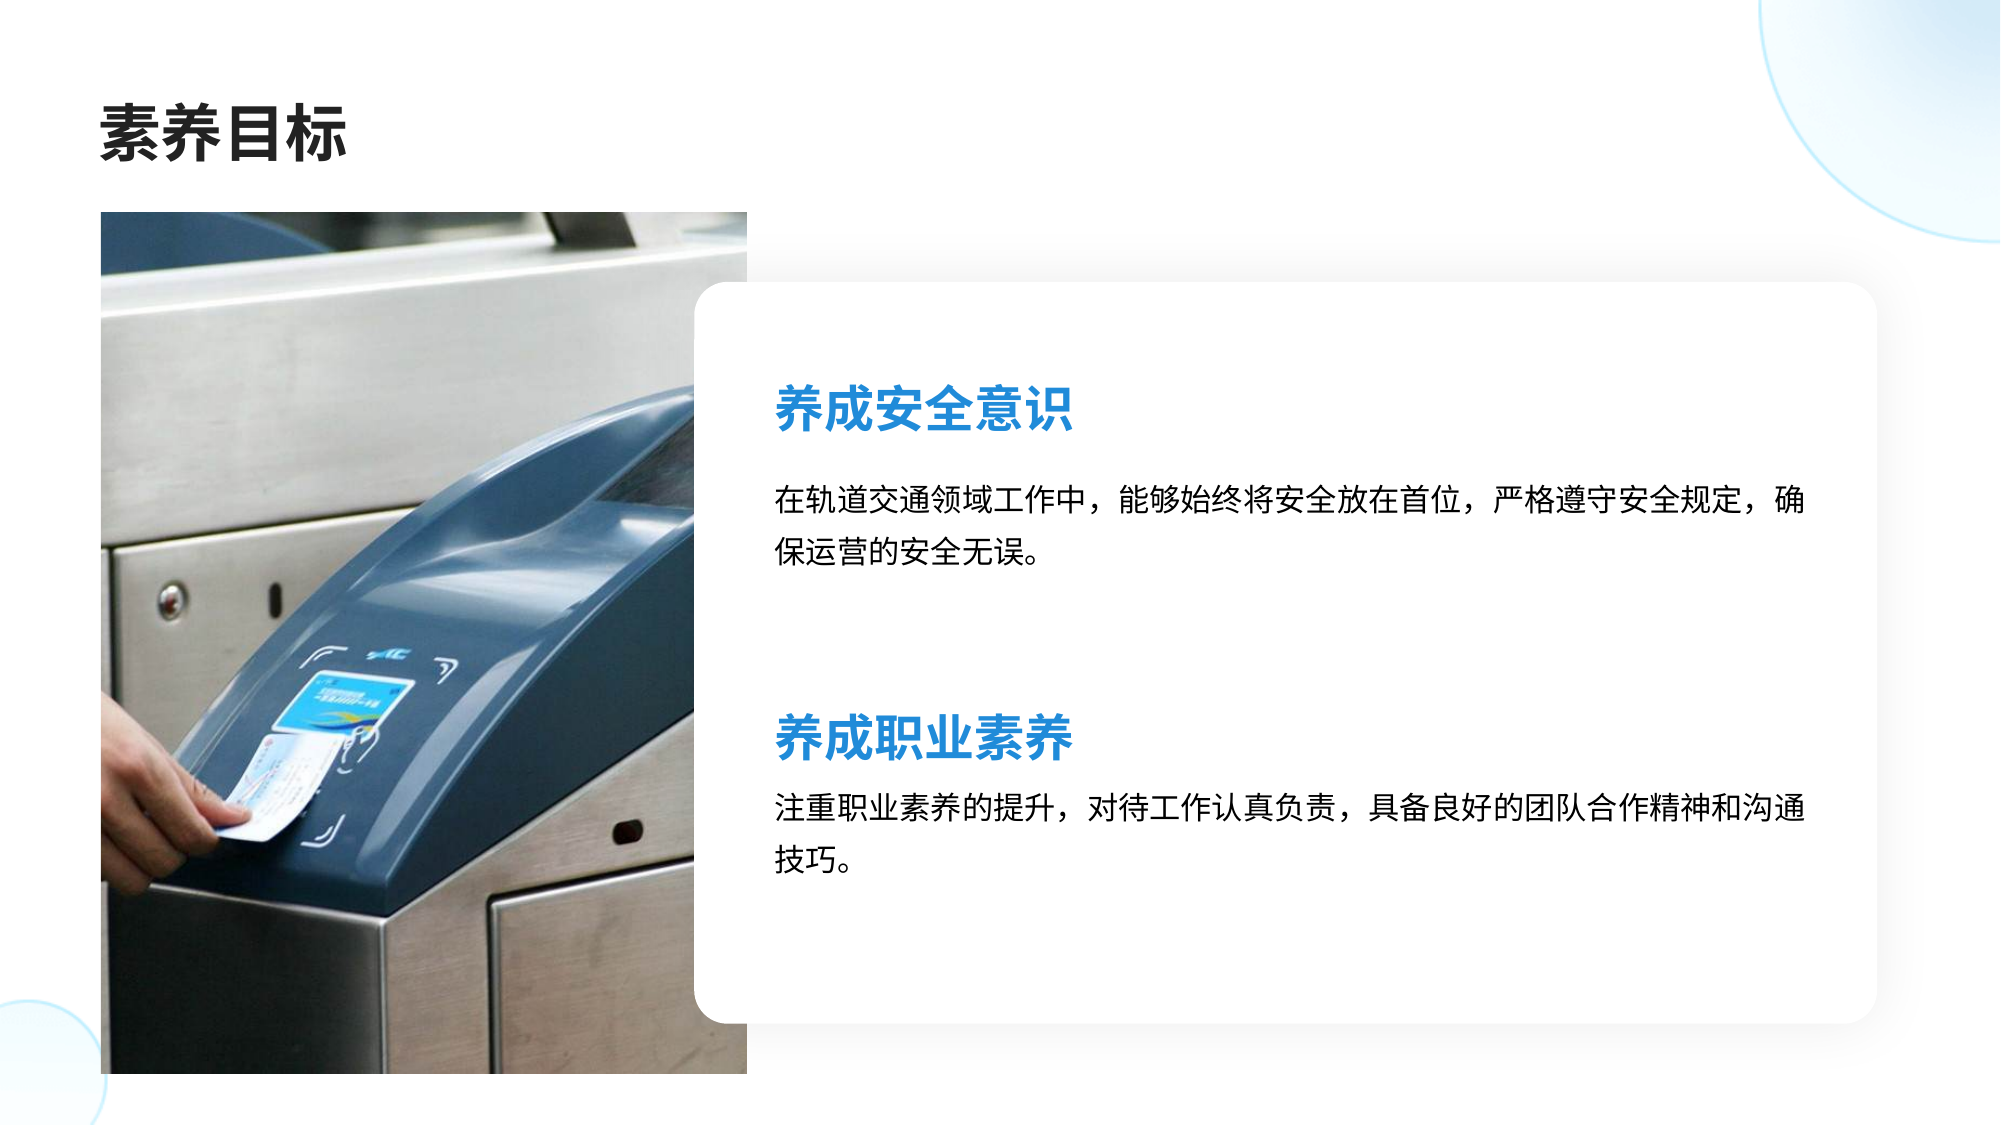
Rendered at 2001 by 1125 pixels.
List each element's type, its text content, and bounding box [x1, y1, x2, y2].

text_box 养成职业素养 [754, 681, 1817, 788]
text_box 素养目标 [78, 43, 1922, 189]
text_box [752, 281, 1878, 1024]
picture [0, 0, 2001, 1125]
text_box 注重职业素养的提升，对待工作认真负责，具备良好的团队合作精神和沟通技巧。 [754, 788, 1817, 962]
text_box 养成安全意识 [754, 351, 1817, 458]
text_box 在轨道交通领域工作中，能够始终将安全放在首位，严格遵守安全规定，确保运营的安全无误。 [754, 458, 1817, 651]
